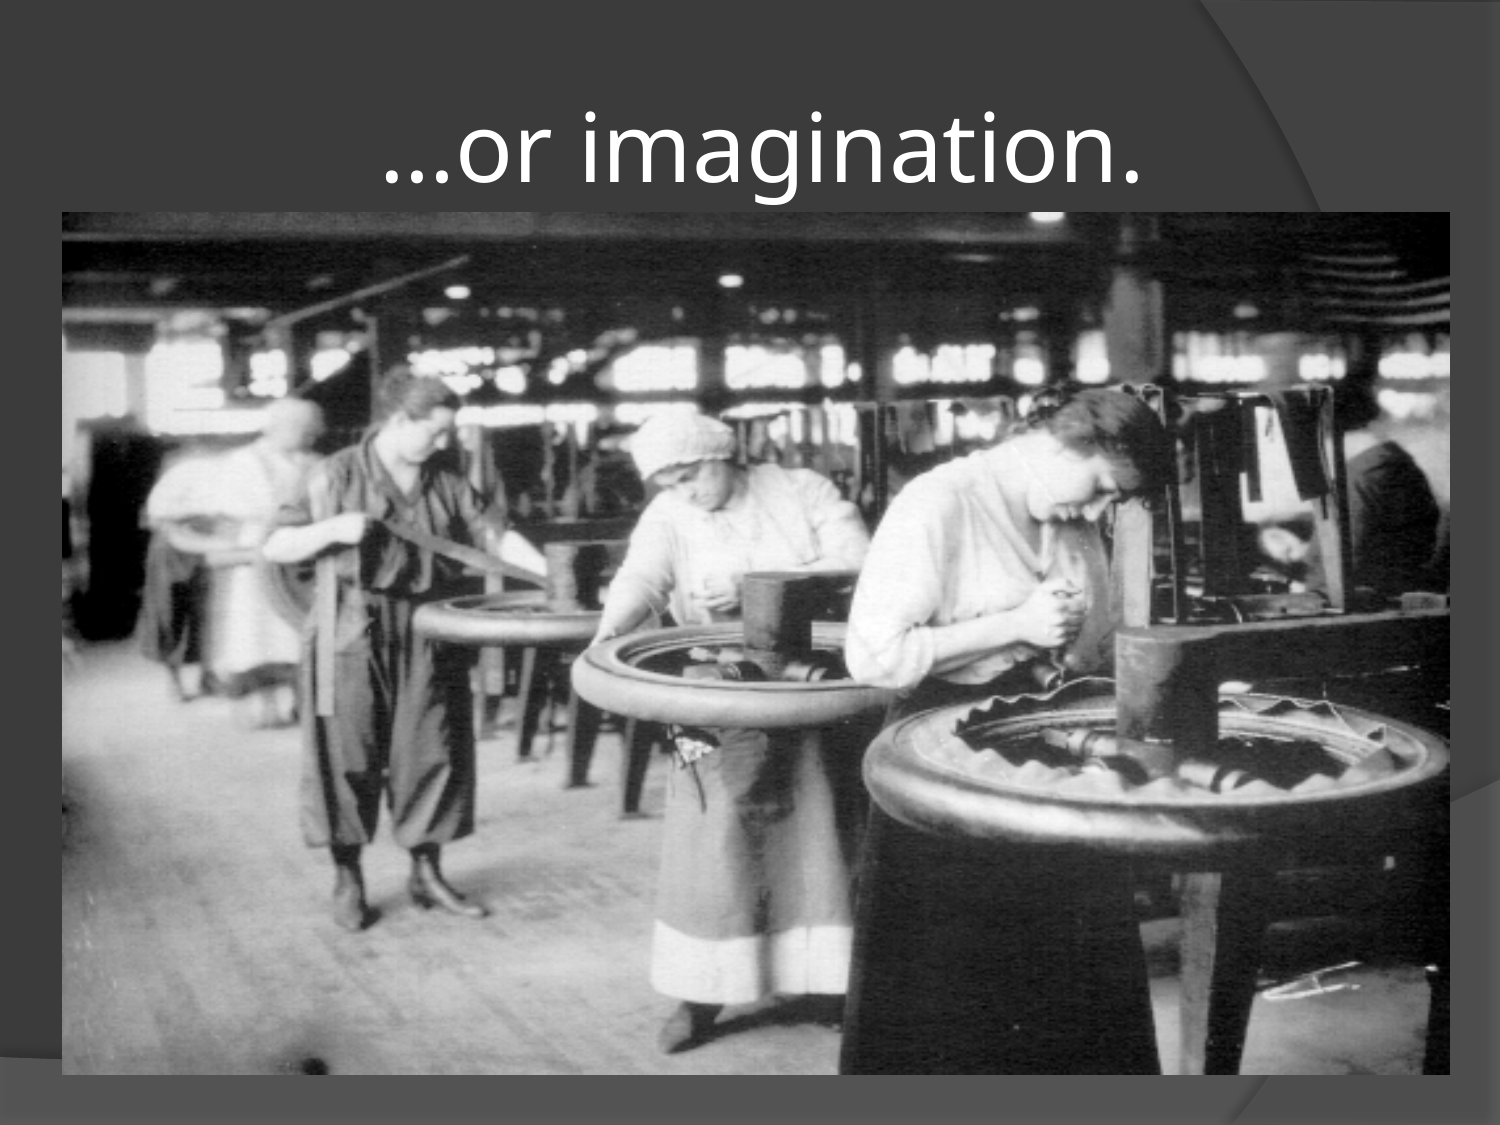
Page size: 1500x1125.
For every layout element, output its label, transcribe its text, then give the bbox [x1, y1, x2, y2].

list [62, 212, 1451, 1075]
title …or imagination. [162, 50, 1388, 204]
